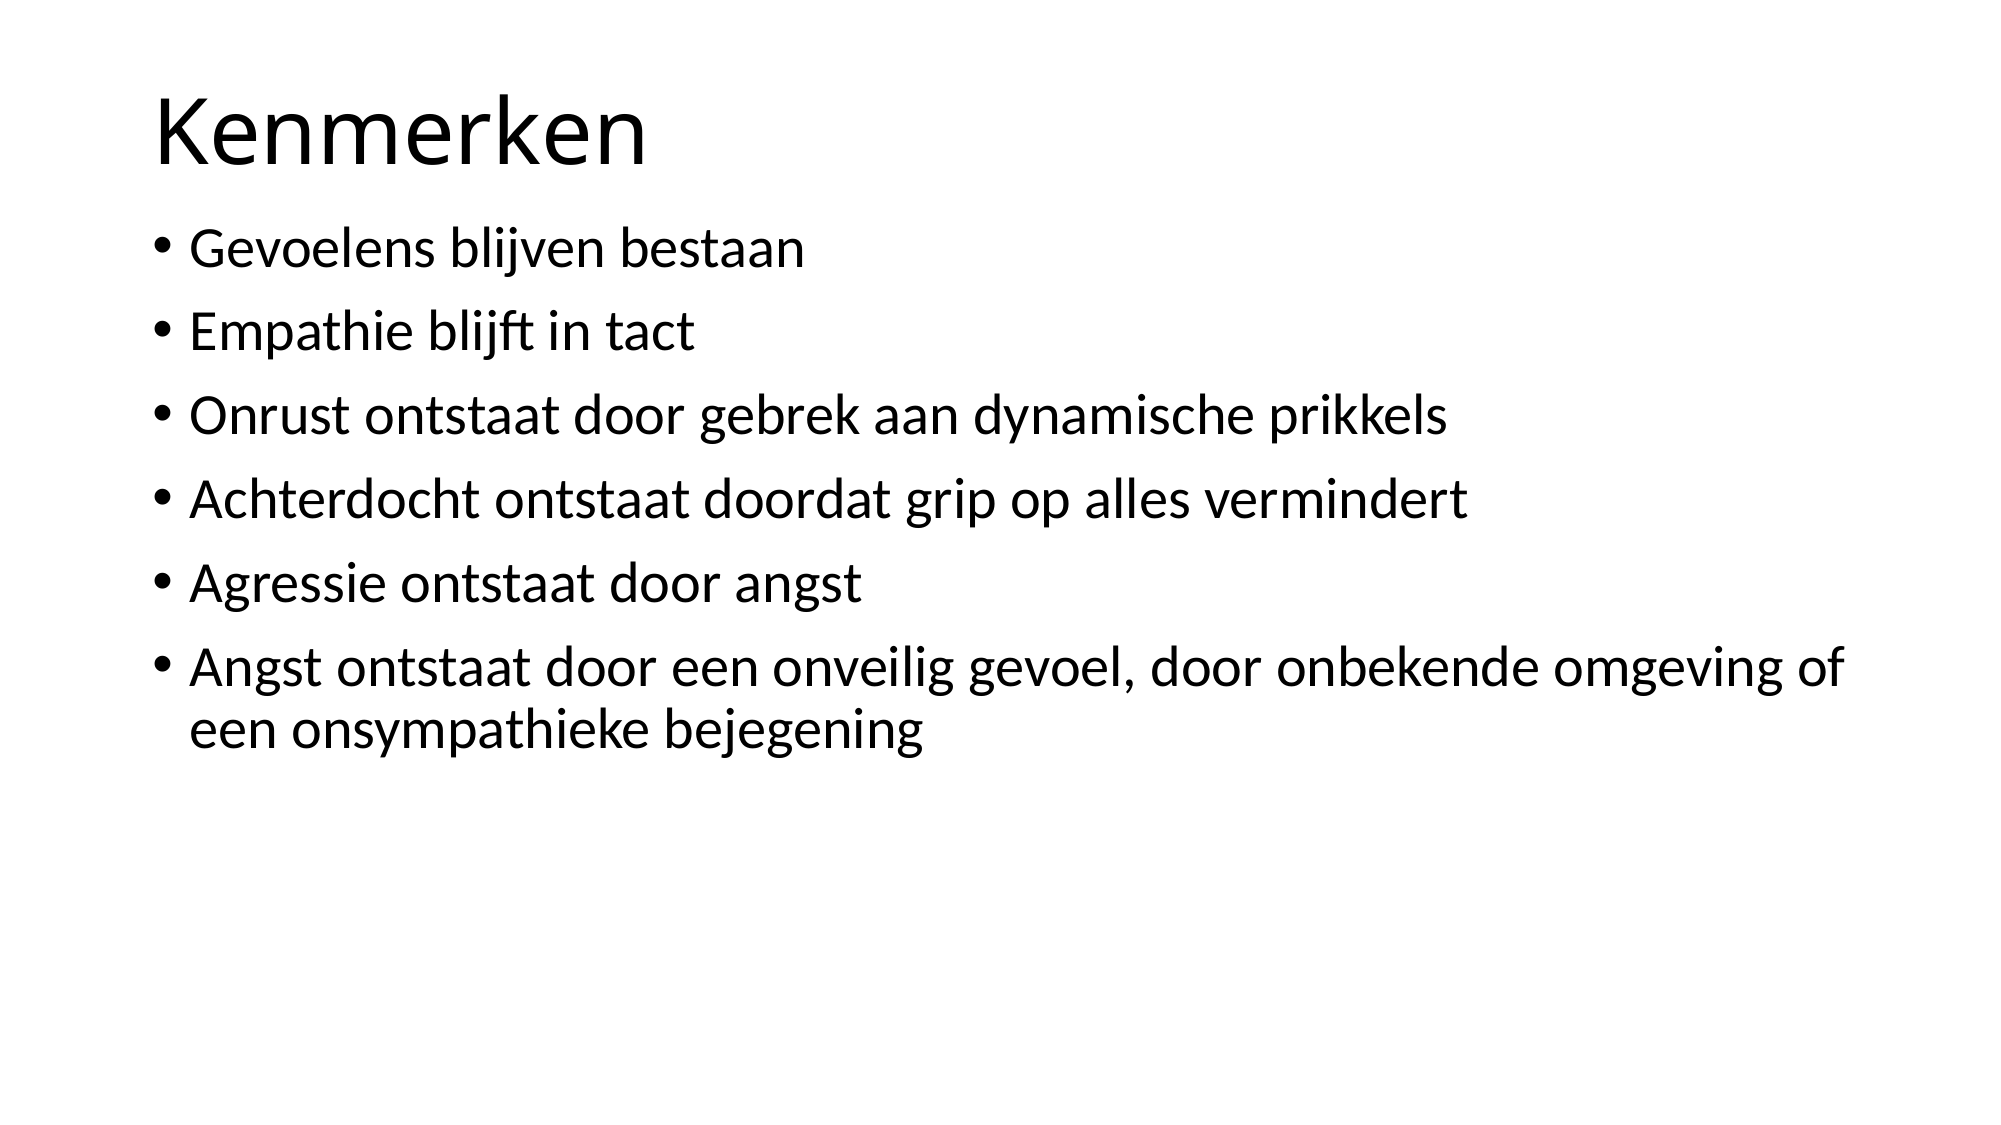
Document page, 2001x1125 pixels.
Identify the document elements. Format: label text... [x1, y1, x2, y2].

list Gevoelens blijven bestaan Empathie blijft in tact Onrust ontstaat door gebrek aan dynamische prikkels Achterdocht ontstaat doordat grip op alles vermindert Agressie ontstaat door angst Angst ontstaat door een onveilig gevoel, door onbekende omgeving of een onsympathieke bejegening [137, 209, 1863, 1085]
title Kenmerken [137, 59, 1863, 209]
